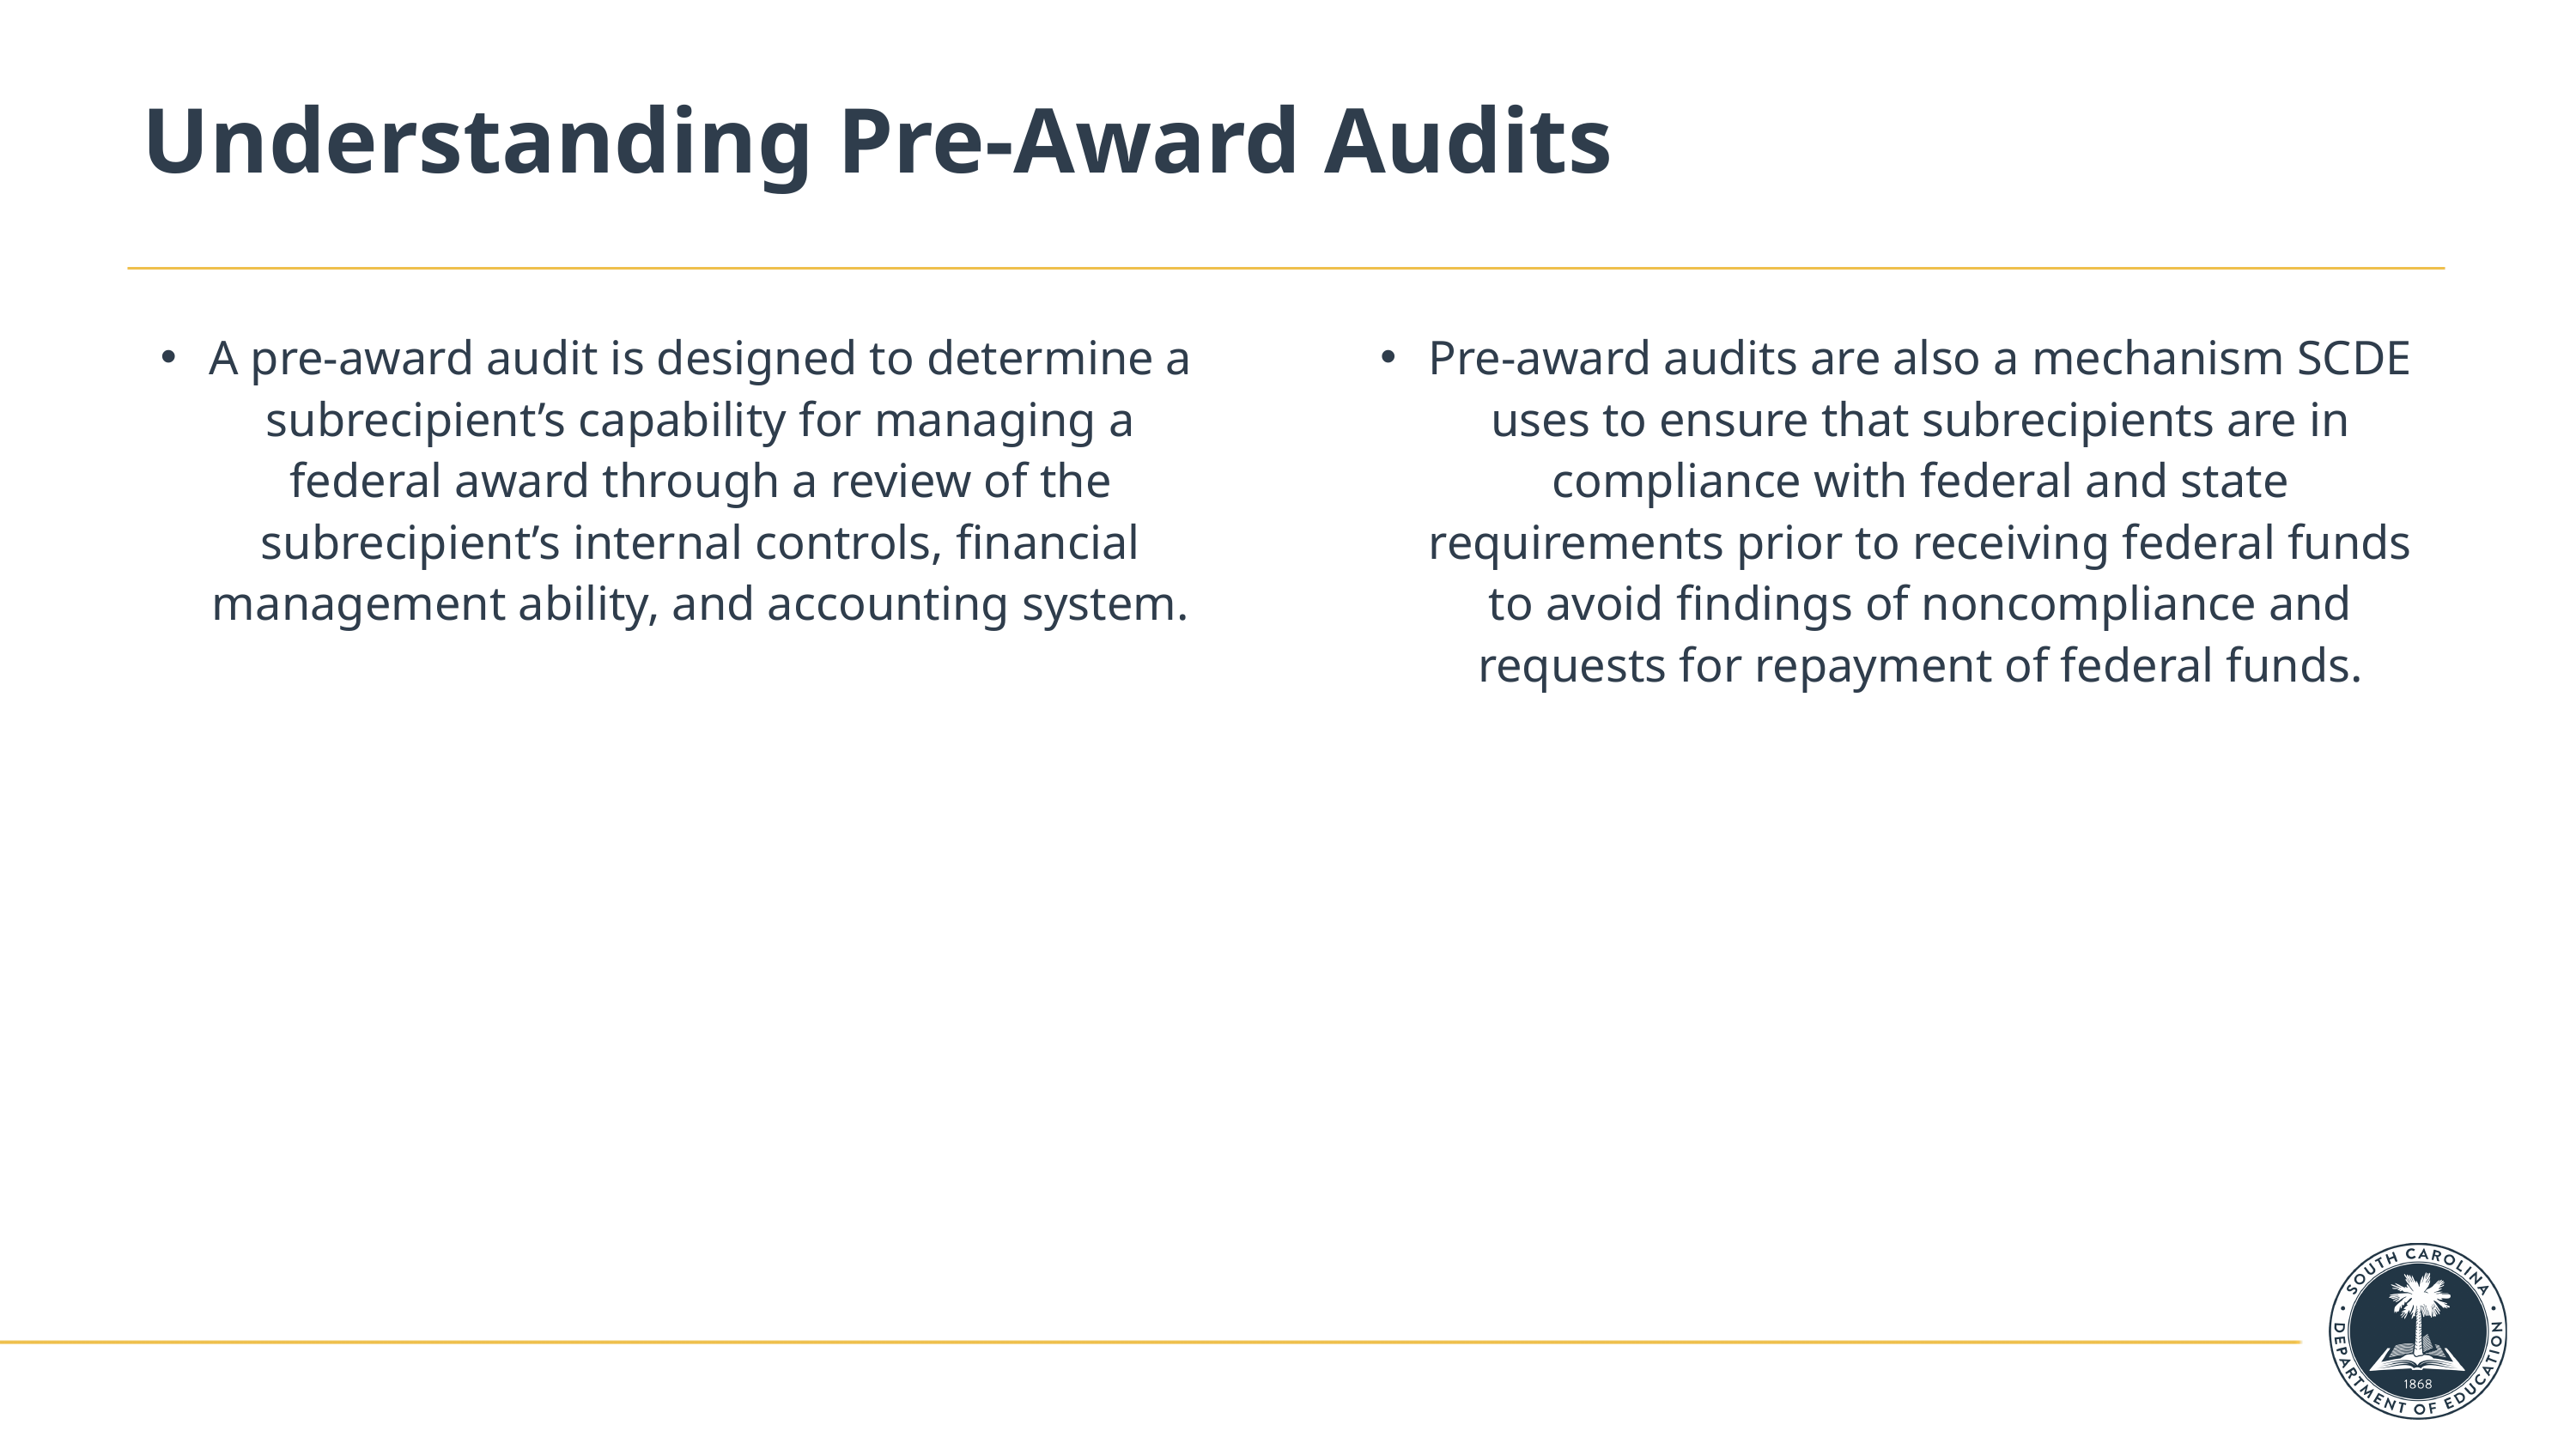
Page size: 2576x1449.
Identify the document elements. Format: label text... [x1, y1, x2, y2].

list A pre-award audit is designed to determine a subrecipient’s capability for managing a federal award through a review of the subrecipient’s internal controls, financial management ability, and accounting system. [129, 316, 1224, 1213]
picture [2329, 1243, 2507, 1420]
list Pre-award audits are also a mechanism SCDE uses to ensure that subrecipients are in compliance with federal and state requirements prior to receiving federal funds to avoid findings of noncompliance and requests for repayment of federal funds. [1349, 316, 2445, 1213]
title Understanding Pre-Award Audits [129, 76, 2440, 232]
